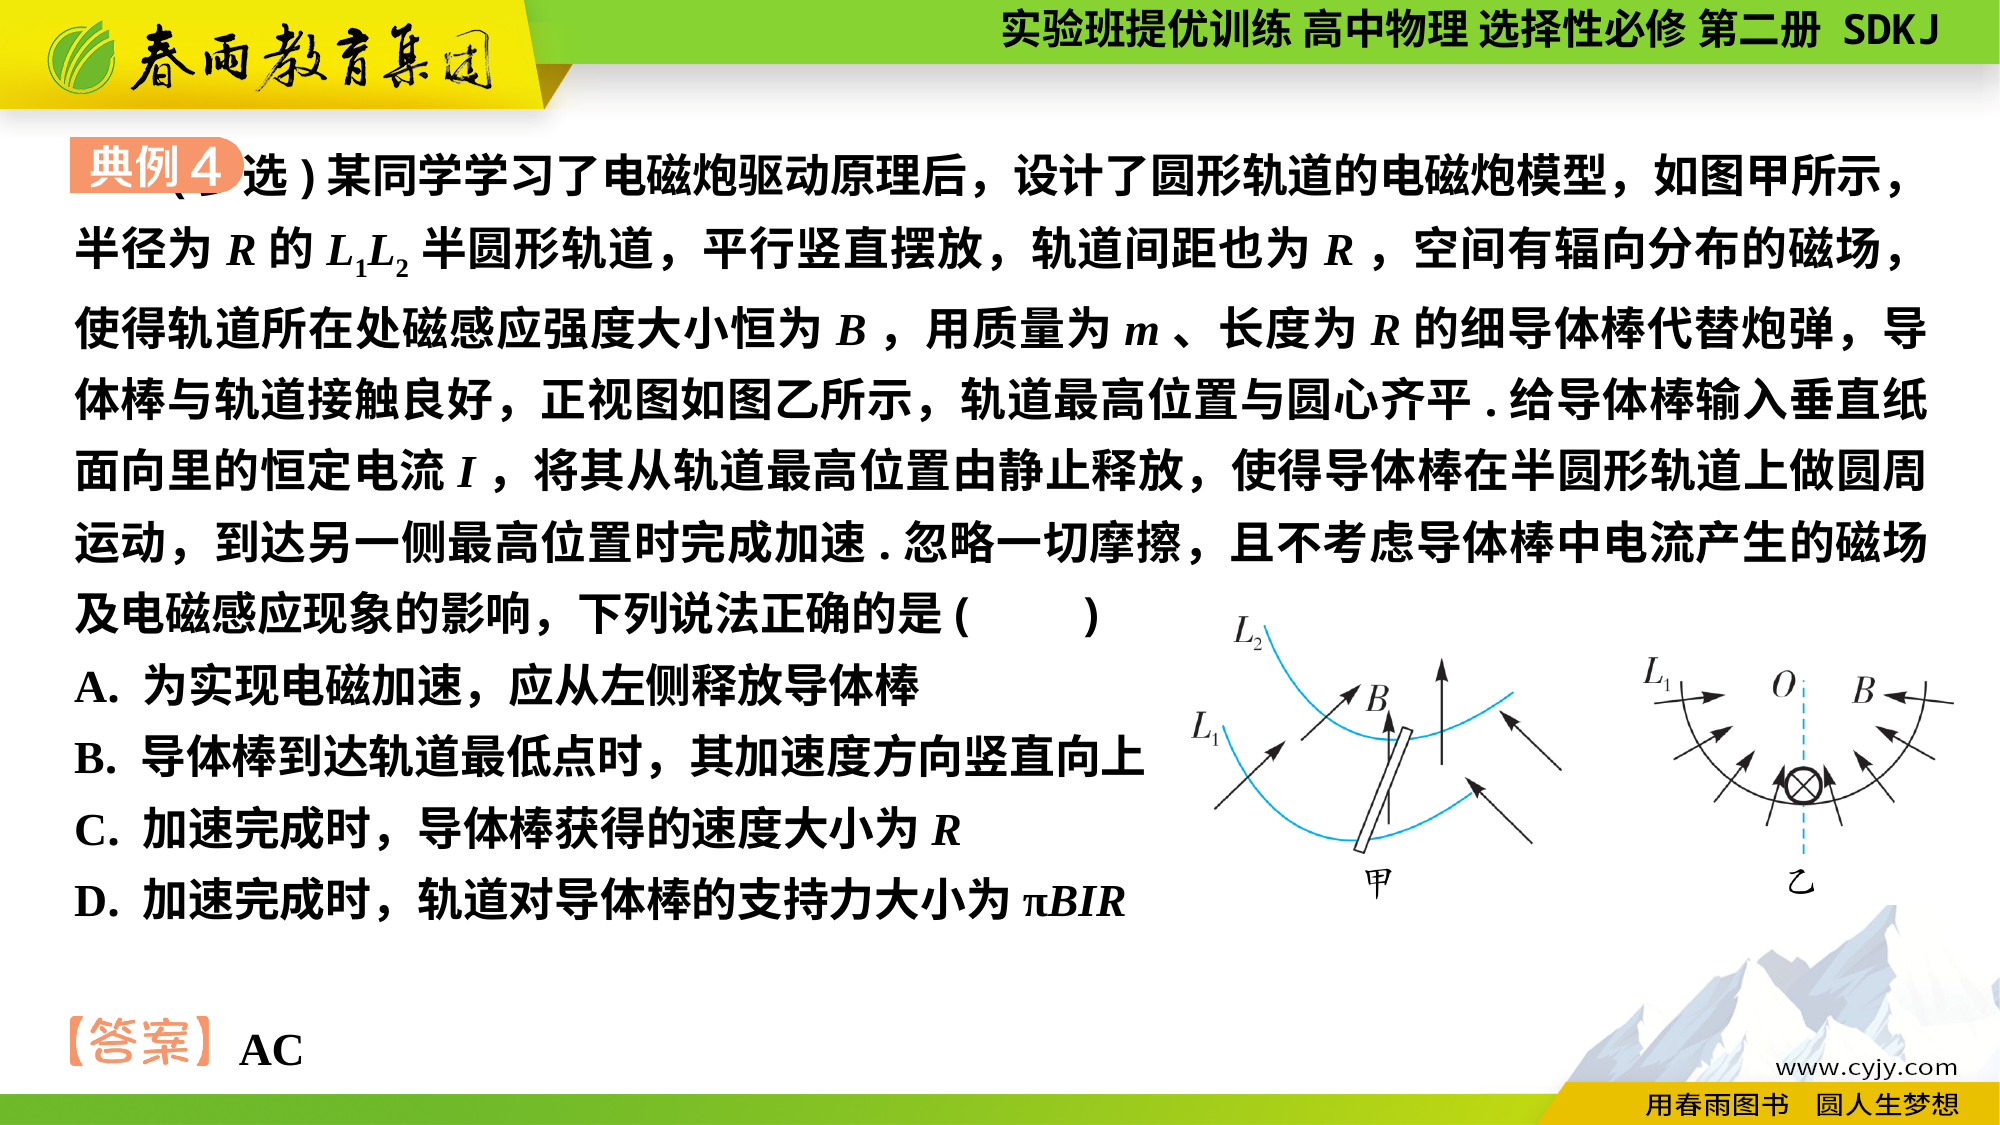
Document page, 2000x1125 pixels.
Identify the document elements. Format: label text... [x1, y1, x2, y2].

text_box AC [223, 985, 320, 1083]
picture [0, 0, 2000, 1125]
